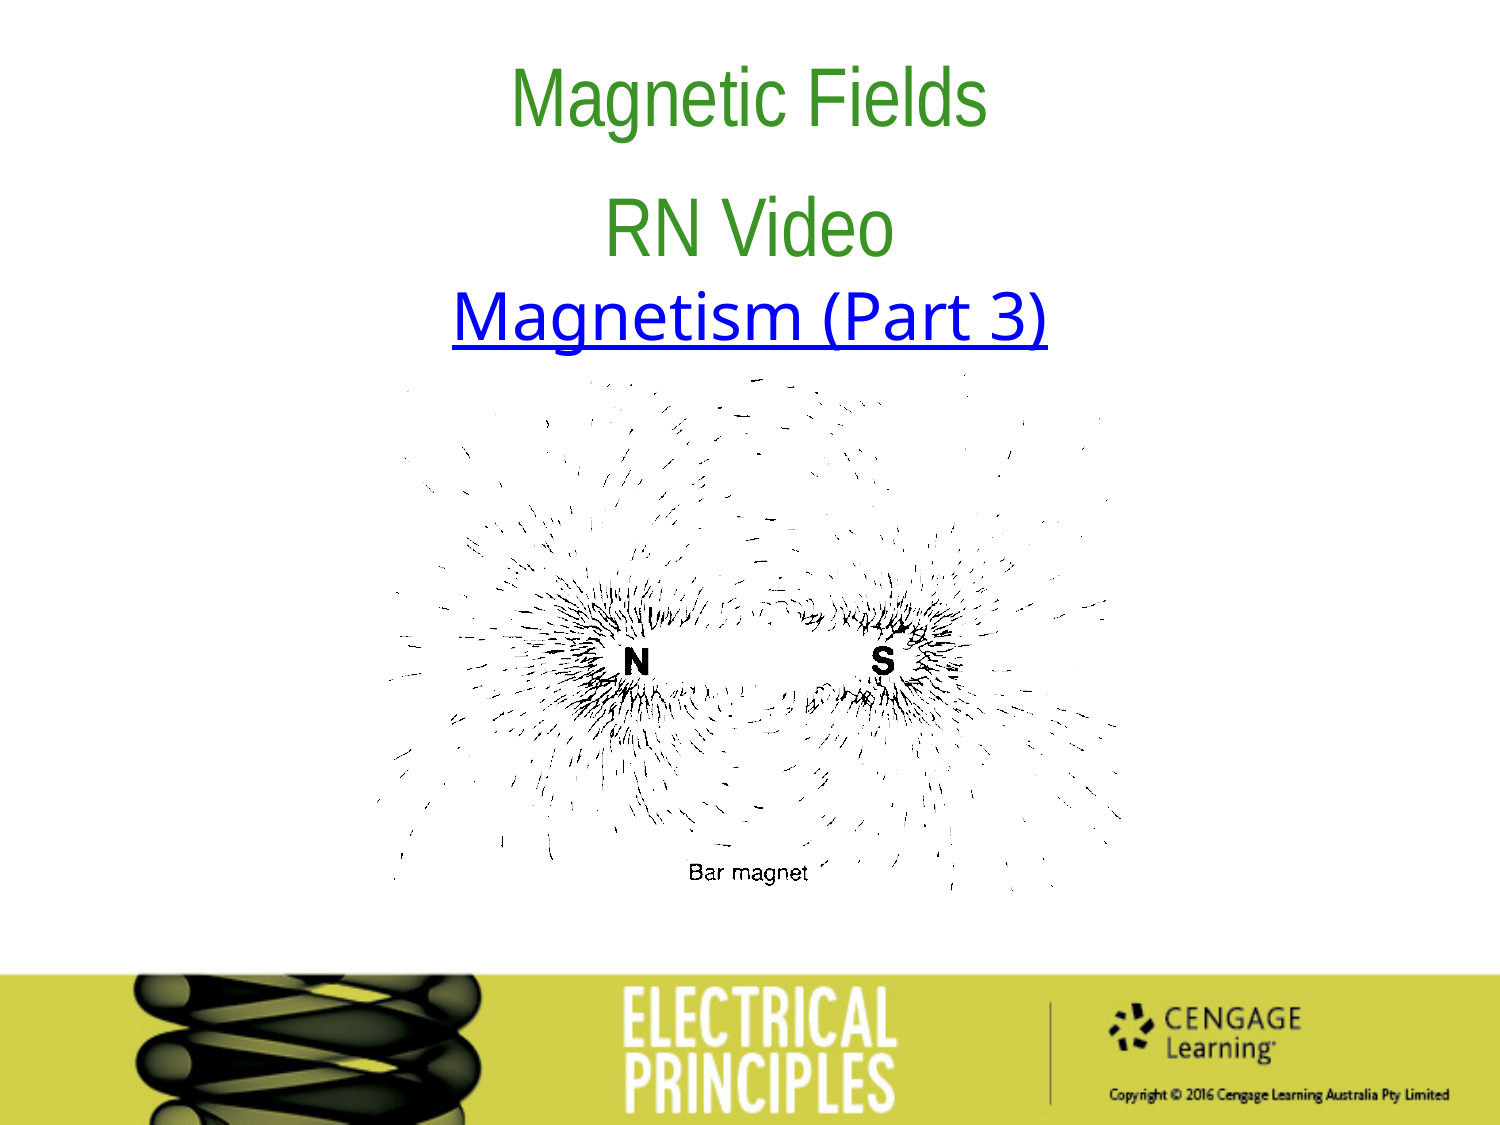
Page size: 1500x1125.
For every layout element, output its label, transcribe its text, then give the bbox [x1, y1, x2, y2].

picture [0, 0, 1500, 1125]
text_box Magnetic Fields [339, 28, 1161, 145]
text_box RN Video Magnetism (Part 3) [162, 166, 1338, 372]
